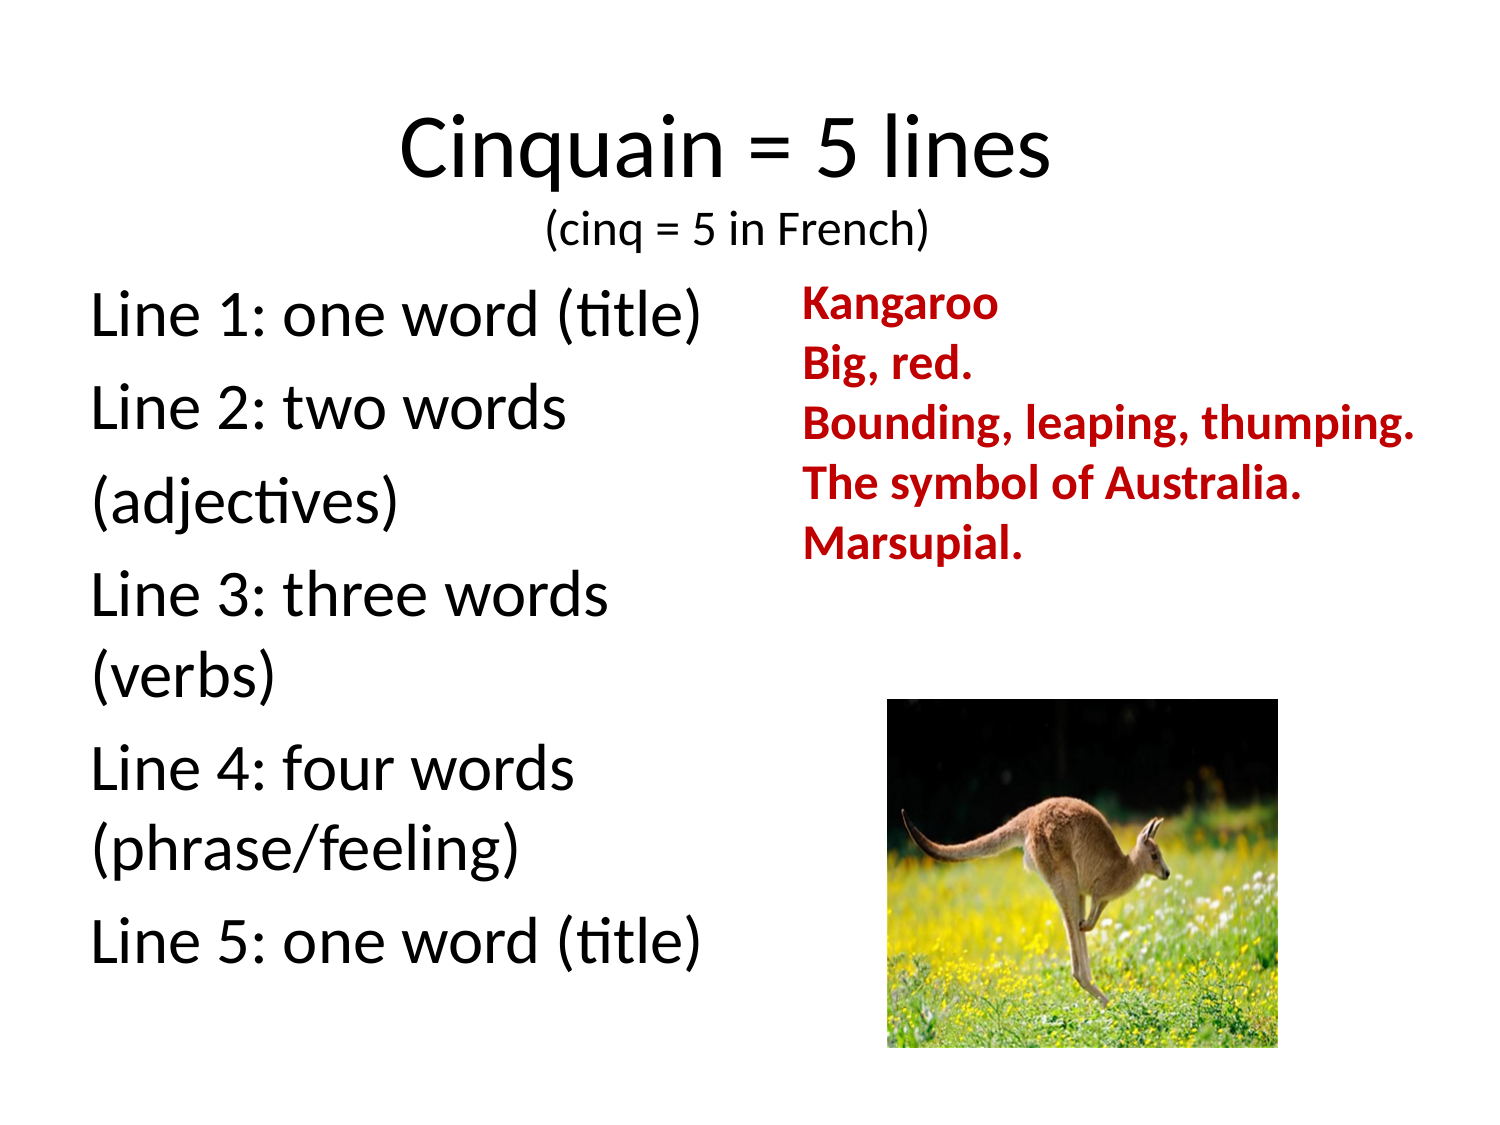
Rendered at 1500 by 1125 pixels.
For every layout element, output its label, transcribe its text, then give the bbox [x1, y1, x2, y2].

text_box Kangaroo Big, red. Bounding, leaping, thumping. The symbol of Australia. Marsupial. [787, 262, 1438, 578]
picture [887, 699, 1278, 1049]
title Cinquain = 5 lines (cinq = 5 in French) [99, 50, 1375, 292]
text_box Line 1: one word (title) Line 2: two words (adjectives) Line 3: three words (verbs) Line 4: four words (phrase/feeling) Line 5: one word (title) [74, 262, 738, 1005]
